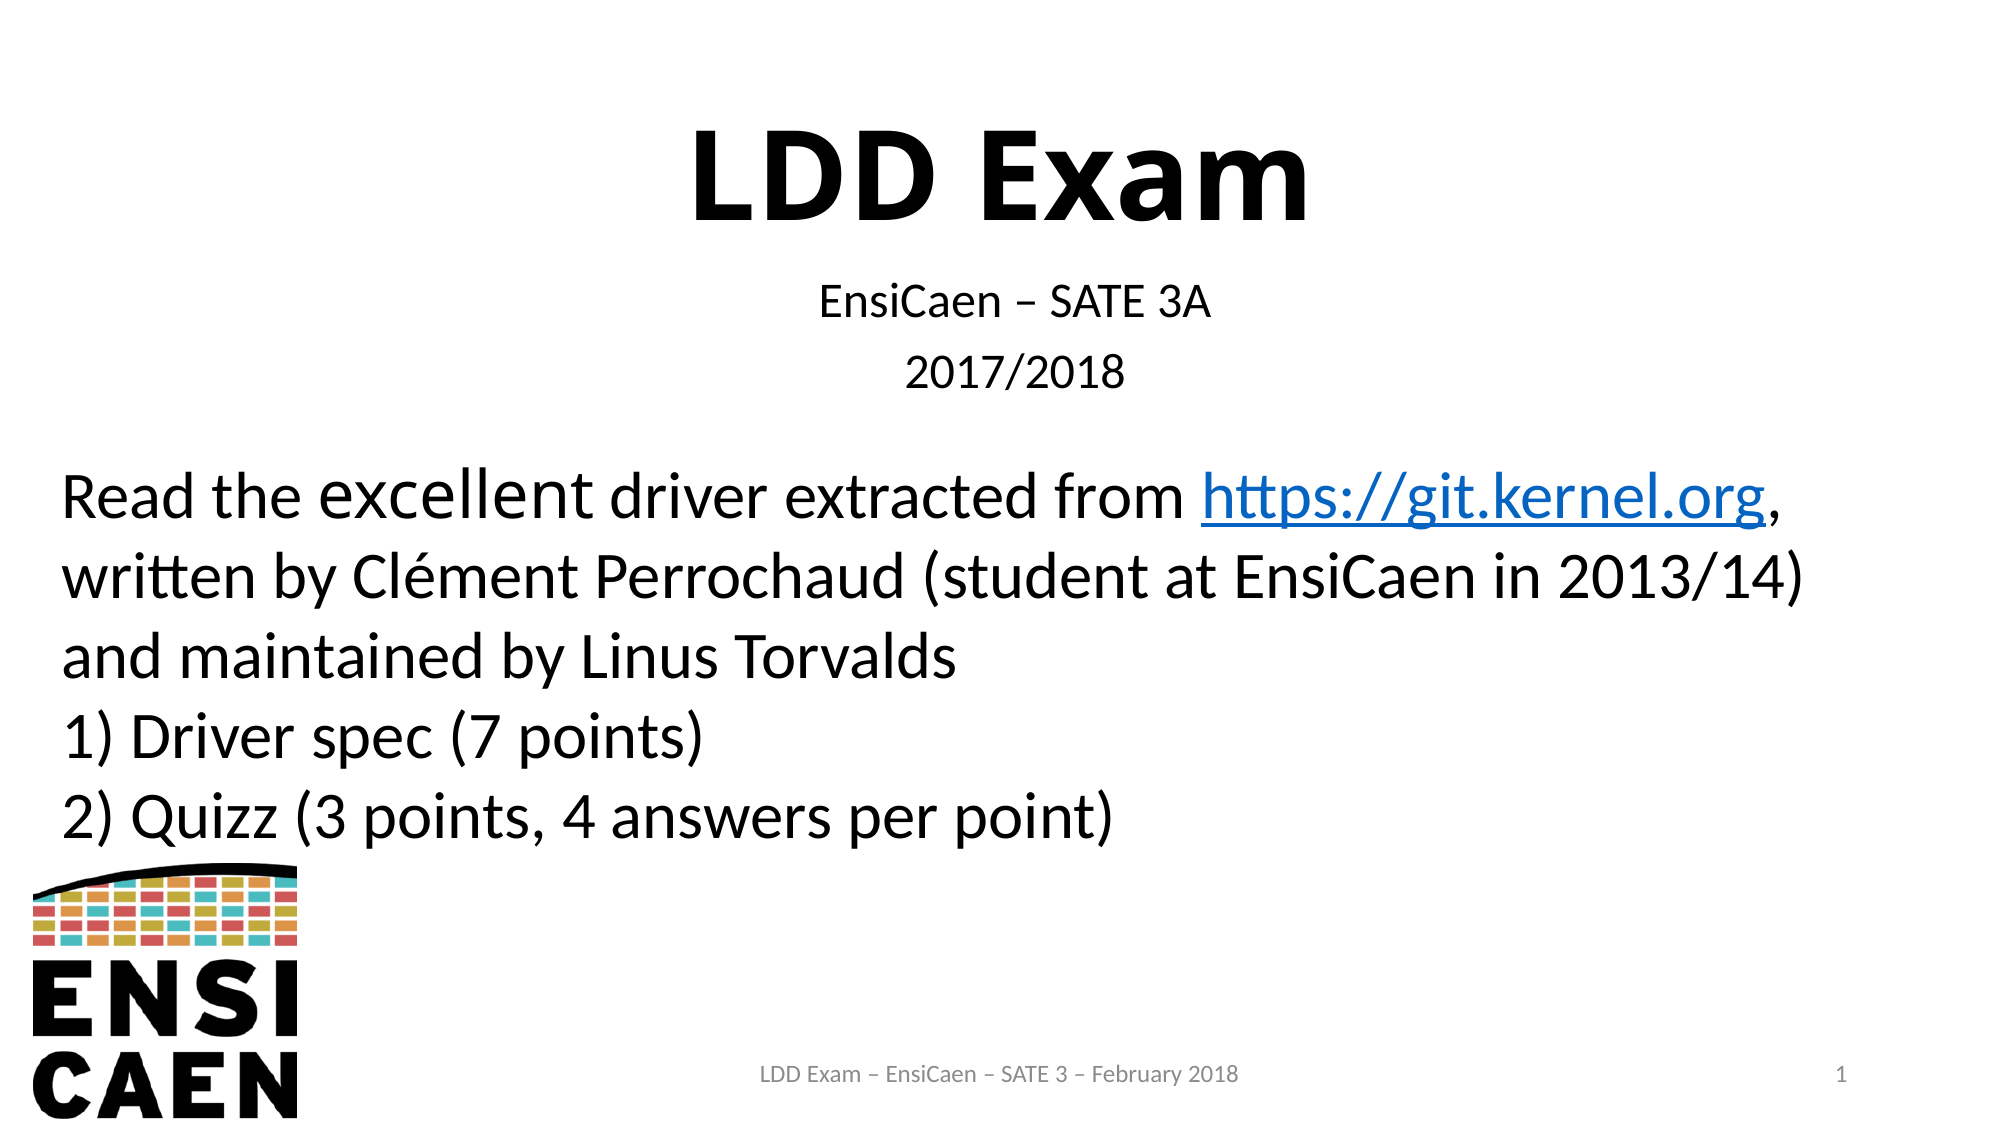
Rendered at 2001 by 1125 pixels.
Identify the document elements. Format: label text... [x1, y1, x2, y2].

picture [33, 863, 297, 1119]
subtitle EnsiCaen – SATE 3A 2017/2018 [264, 189, 1765, 444]
slide_number 1 [1412, 1042, 1863, 1103]
title LDD Exam [249, 39, 1750, 255]
footer LDD Exam – EnsiCaen – SATE 3 – February 2018 [662, 1042, 1338, 1103]
text_box Read the excellent driver extracted from https://git.kernel.org, written by Clément Perrochaud (student at EnsiCaen in 2013/14) and maintained by Linus Torvalds 1) Driver spec (7 points) 2) Quizz (3 points, 4 answers per point) [46, 444, 1965, 860]
